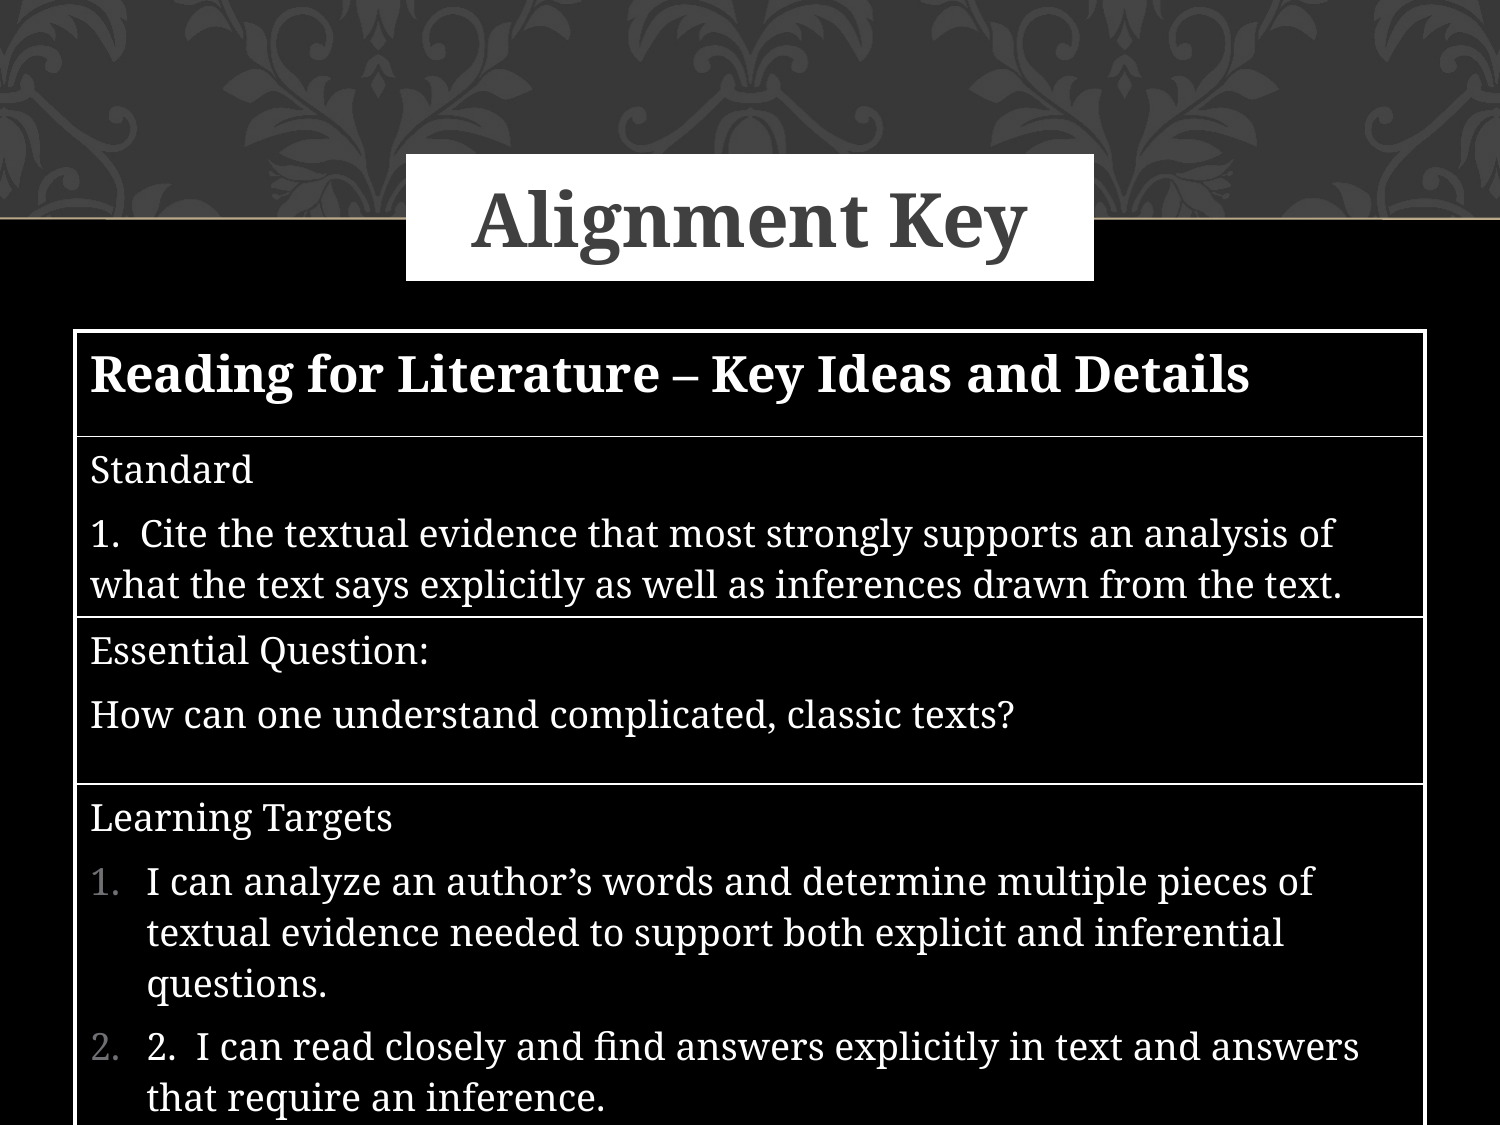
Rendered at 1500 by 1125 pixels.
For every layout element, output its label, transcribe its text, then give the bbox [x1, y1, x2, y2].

table_header Reading for Literature – Key Ideas and Details [77, 333, 1423, 436]
title Alignment Key [406, 154, 1094, 281]
table_cell Standard 1. Cite the textual evidence that most strongly supports an analysis of what the text says explicitly as well as inferences drawn from the text. [77, 437, 1423, 616]
table_cell Learning Targets I can analyze an author’s words and determine multiple pieces of textual evidence needed to support both explicit and inferential questions. 2. I can read closely and find answers explicitly in text and answers that require an inference. [77, 785, 1423, 1125]
table_cell Essential Question: How can one understand complicated, classic texts? [77, 618, 1423, 783]
